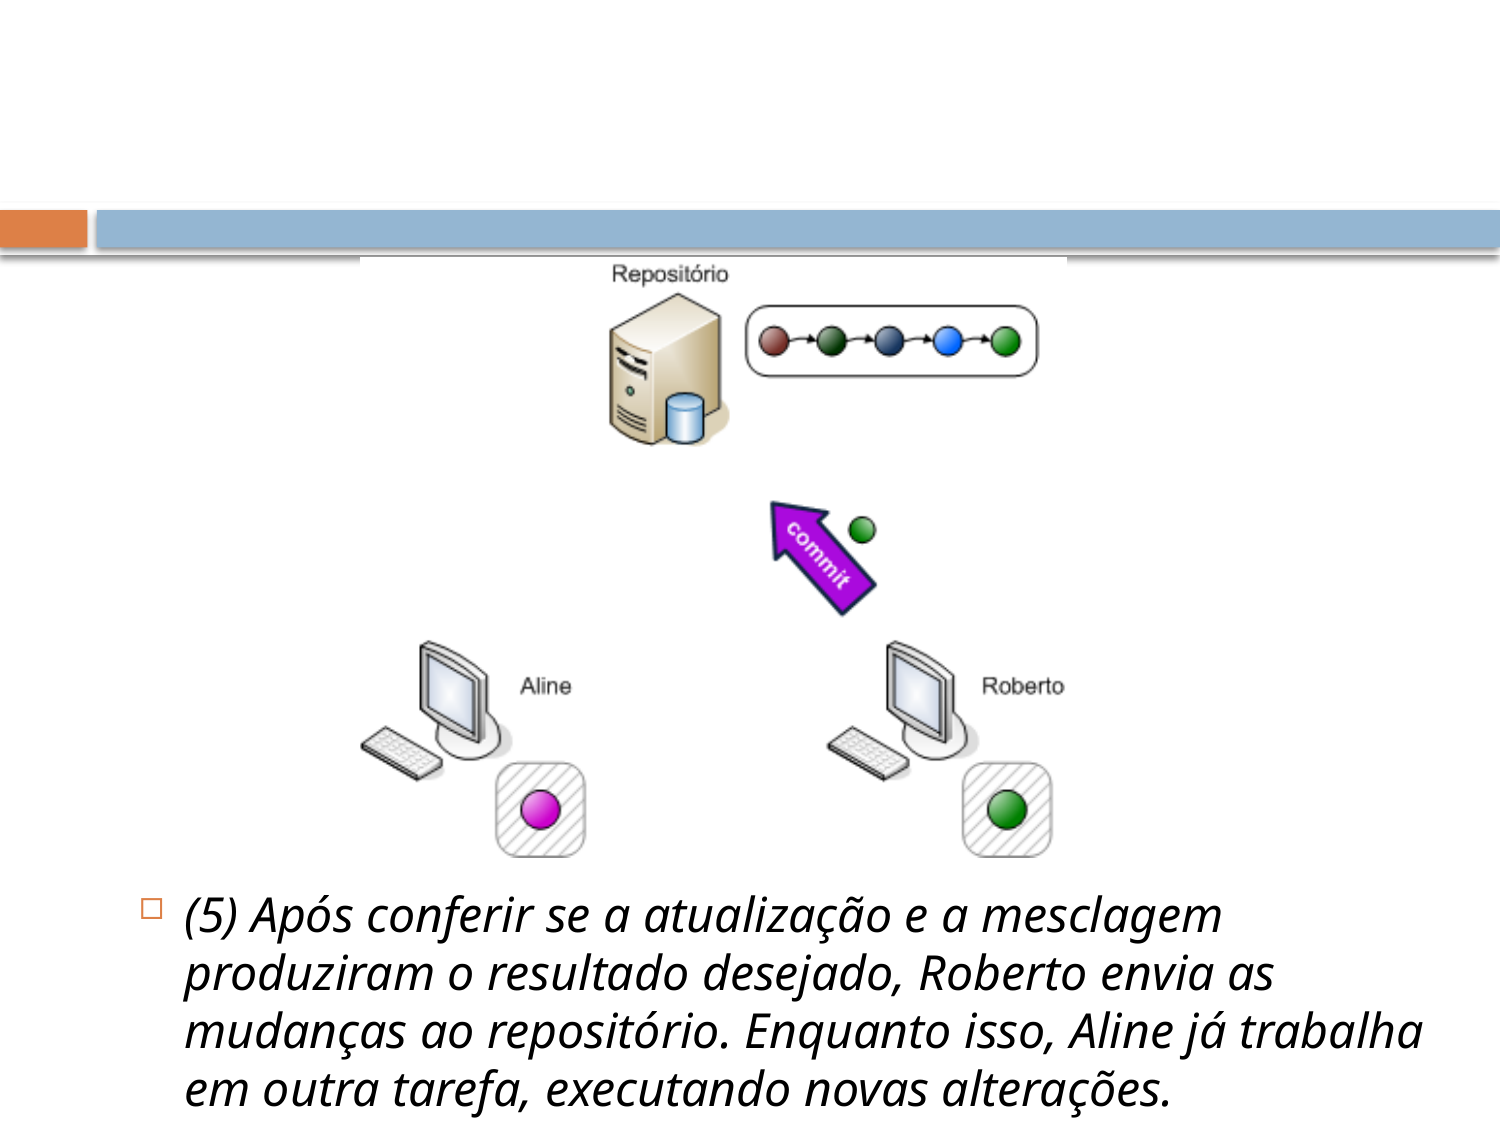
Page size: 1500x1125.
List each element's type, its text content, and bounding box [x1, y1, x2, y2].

picture [359, 257, 1067, 859]
list (5) Após conferir se a atualização e a mesclagem produziram o resultado desejado, Roberto envia as mudanças ao repositório. Enquanto isso, Aline já trabalha em outra tarefa, executando novas alterações. [123, 876, 1462, 1125]
